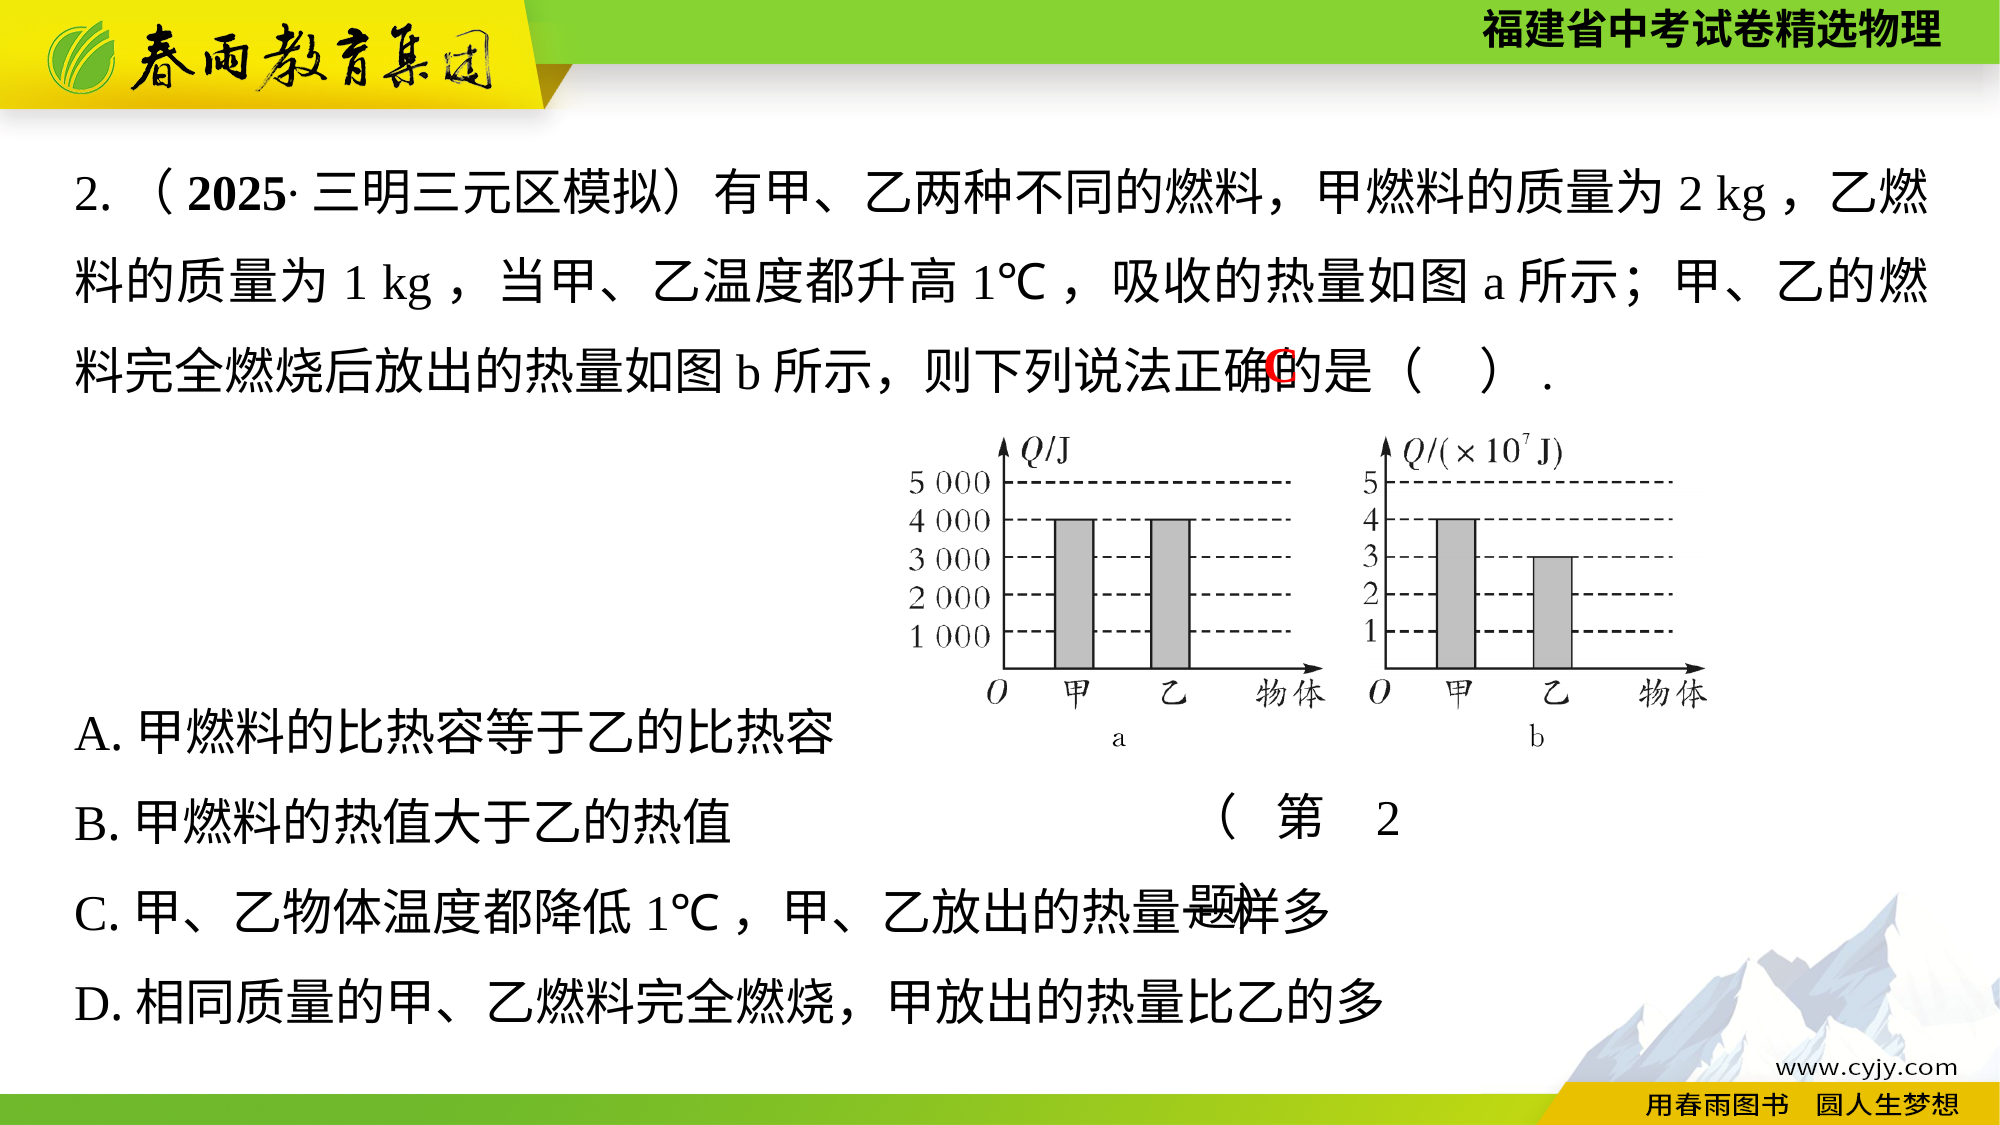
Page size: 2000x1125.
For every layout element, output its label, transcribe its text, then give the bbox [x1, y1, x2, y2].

list 2.（2025∙三明三元区模拟）有甲、乙两种不同的燃料，甲燃料的质量为2 kg，乙燃料的质量为1 kg，当甲、乙温度都升高1℃，吸收的热量如图a所示；甲、乙的燃料完全燃烧后放出的热量如图b所示，则下列说法正确的是（ ）. A.甲燃料的比热容等于乙的比热容 B.甲燃料的热值大于乙的热值 C.甲、乙物体温度都降低1℃，甲、乙放出的热量一样多 D.相同质量的甲、乙燃料完全燃烧，甲放出的热量比乙的多 [59, 122, 1944, 1047]
text_box C [1248, 325, 1315, 401]
text_box （第2题） [1172, 766, 1428, 854]
picture [0, 0, 2000, 1125]
